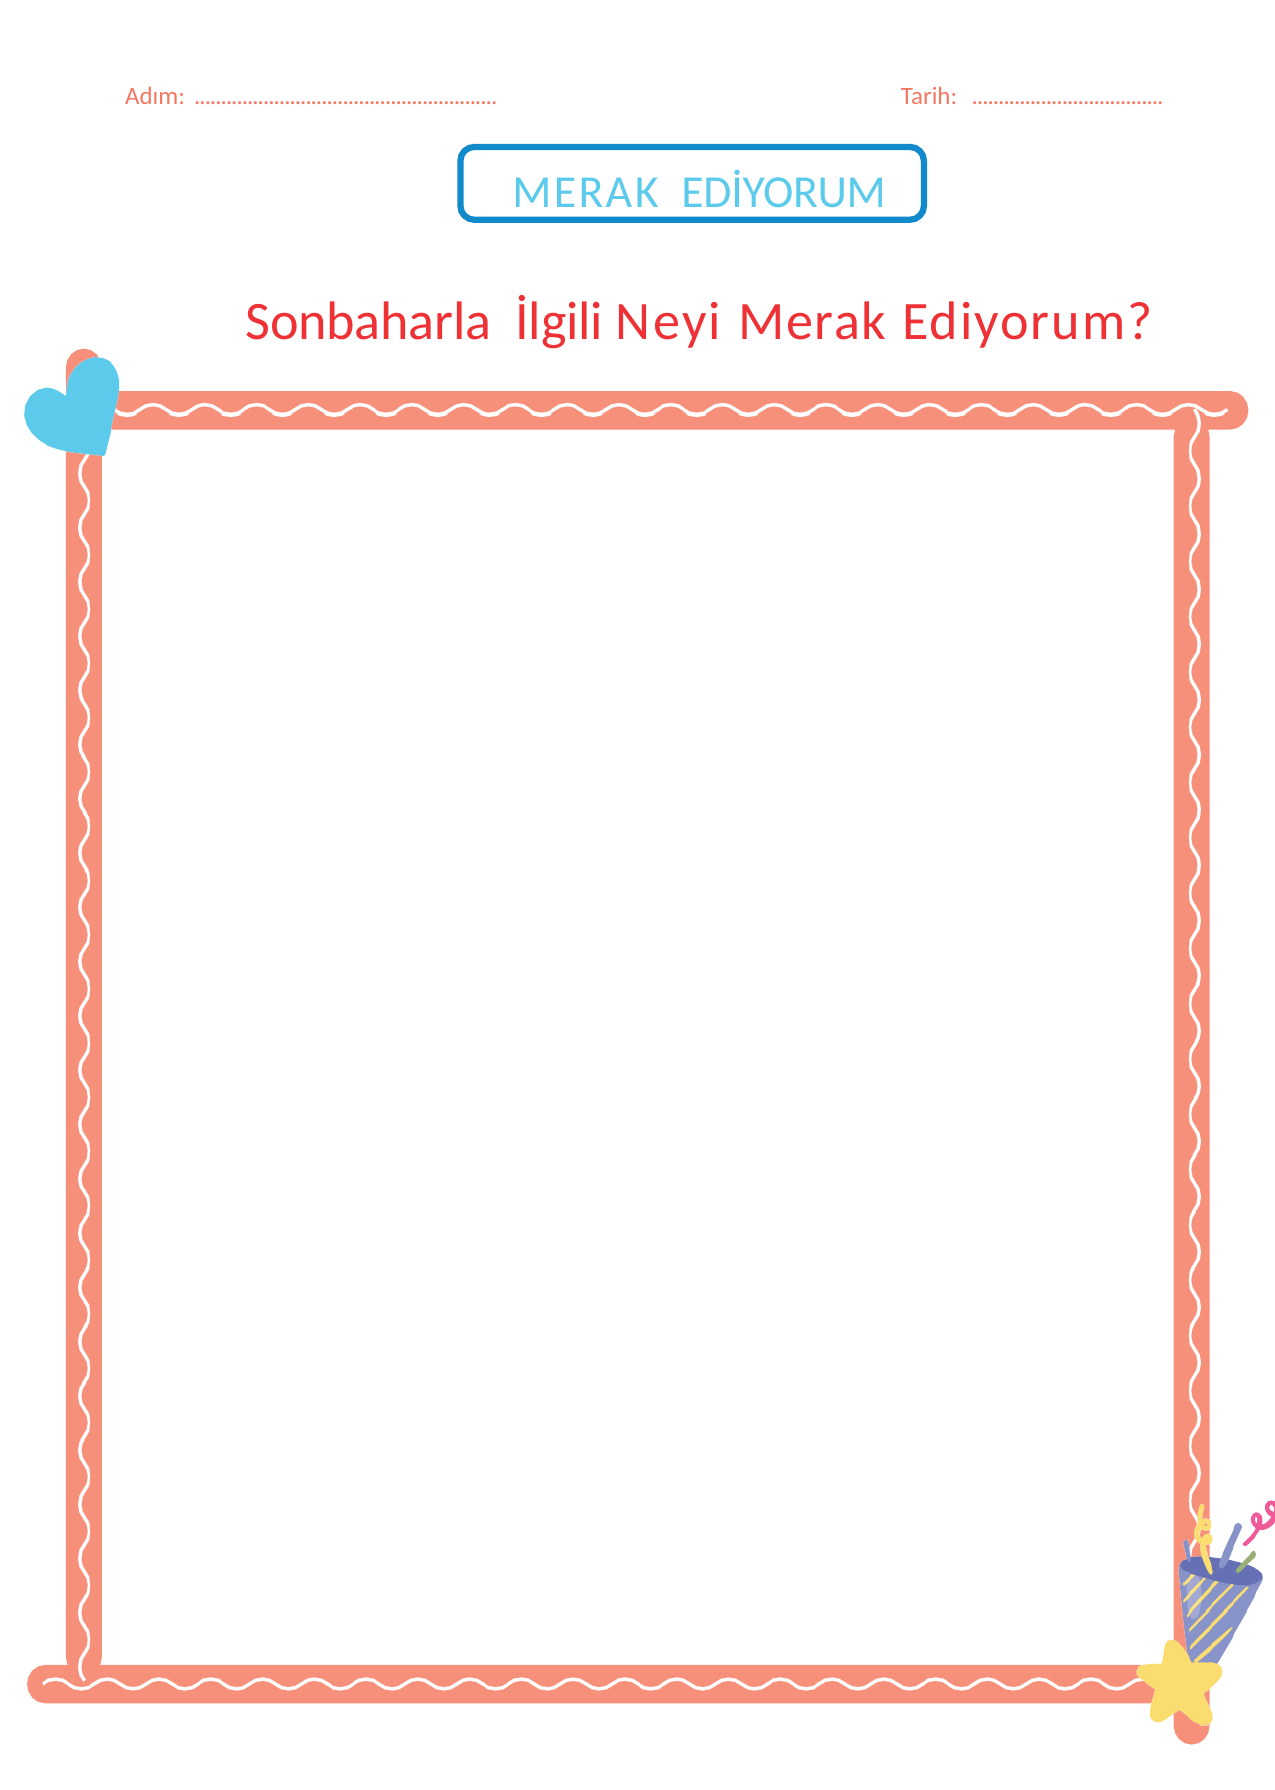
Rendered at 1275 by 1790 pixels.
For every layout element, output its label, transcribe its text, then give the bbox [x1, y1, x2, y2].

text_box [24, 348, 1275, 1745]
text_box MERAK EDİYORUM Sonbaharla İlgili Neyi Merak Ediyorum? [143, 159, 1257, 347]
text_box Tarih: .................................... [898, 77, 1171, 110]
text_box [460, 146, 924, 159]
text_box Adım: ......................................................... [122, 77, 505, 110]
